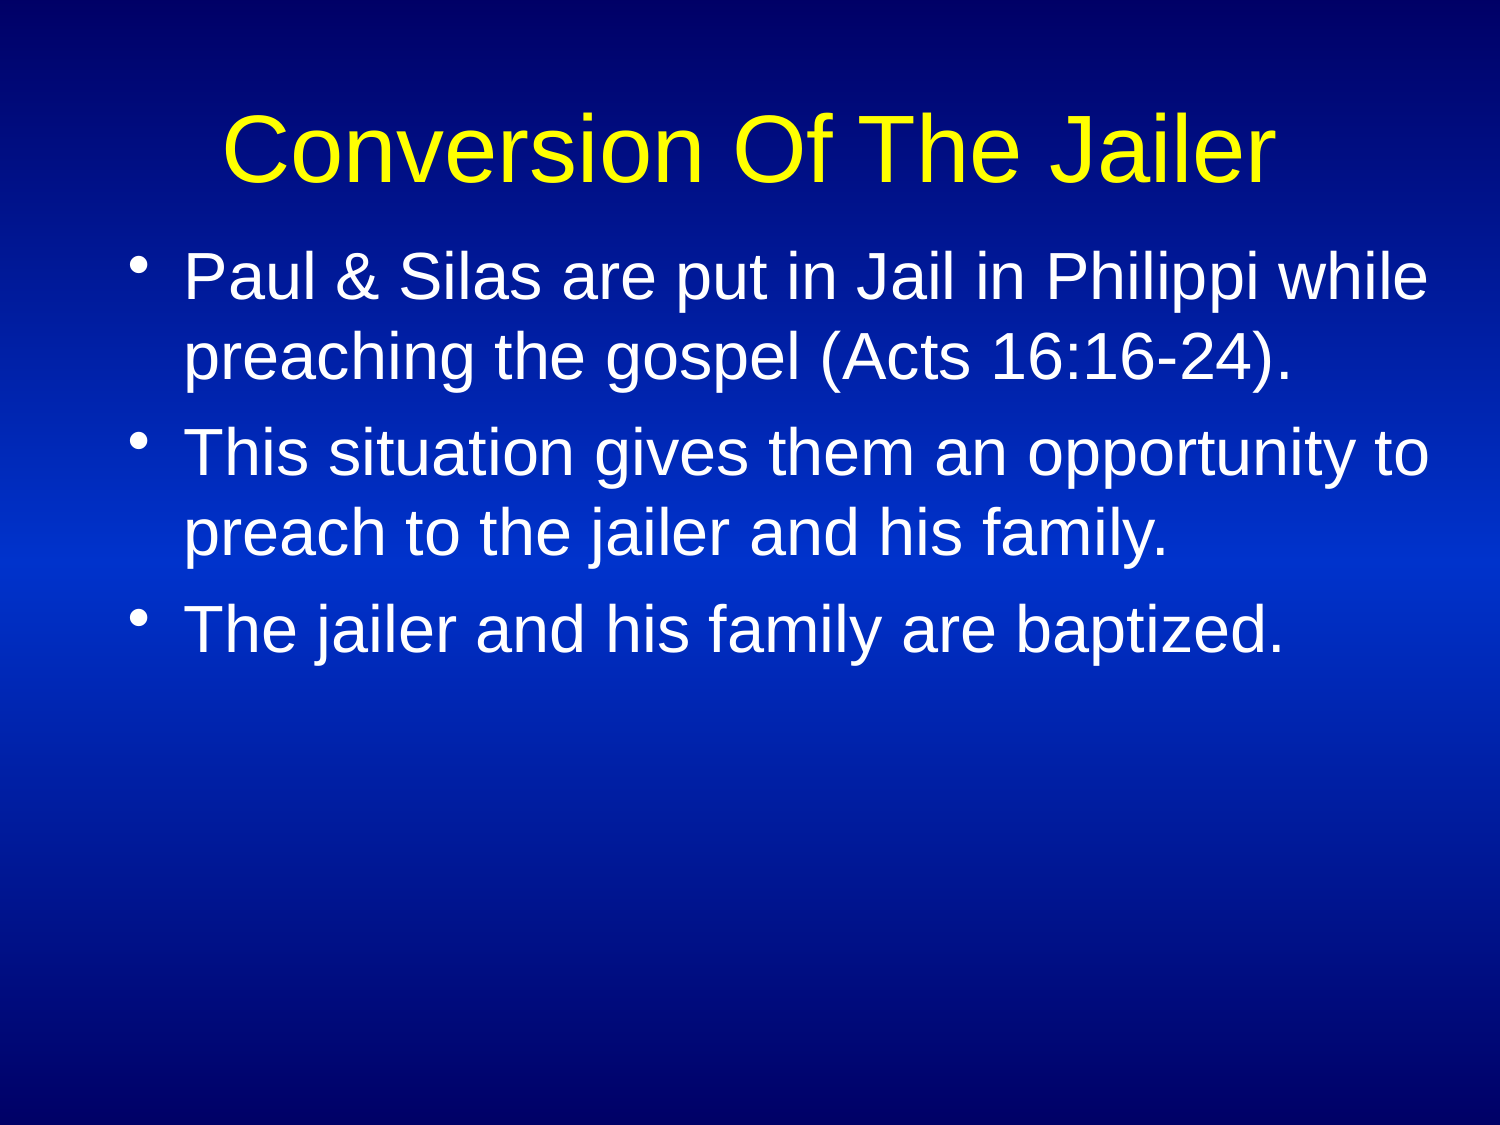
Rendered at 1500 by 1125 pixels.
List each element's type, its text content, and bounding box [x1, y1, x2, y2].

list Paul & Silas are put in Jail in Philippi while preaching the gospel (Acts 16:16-24). This situation gives them an opportunity to preach to the jailer and his family. The jailer and his family are baptized. [112, 224, 1463, 1013]
title Conversion Of The Jailer [37, 50, 1463, 238]
